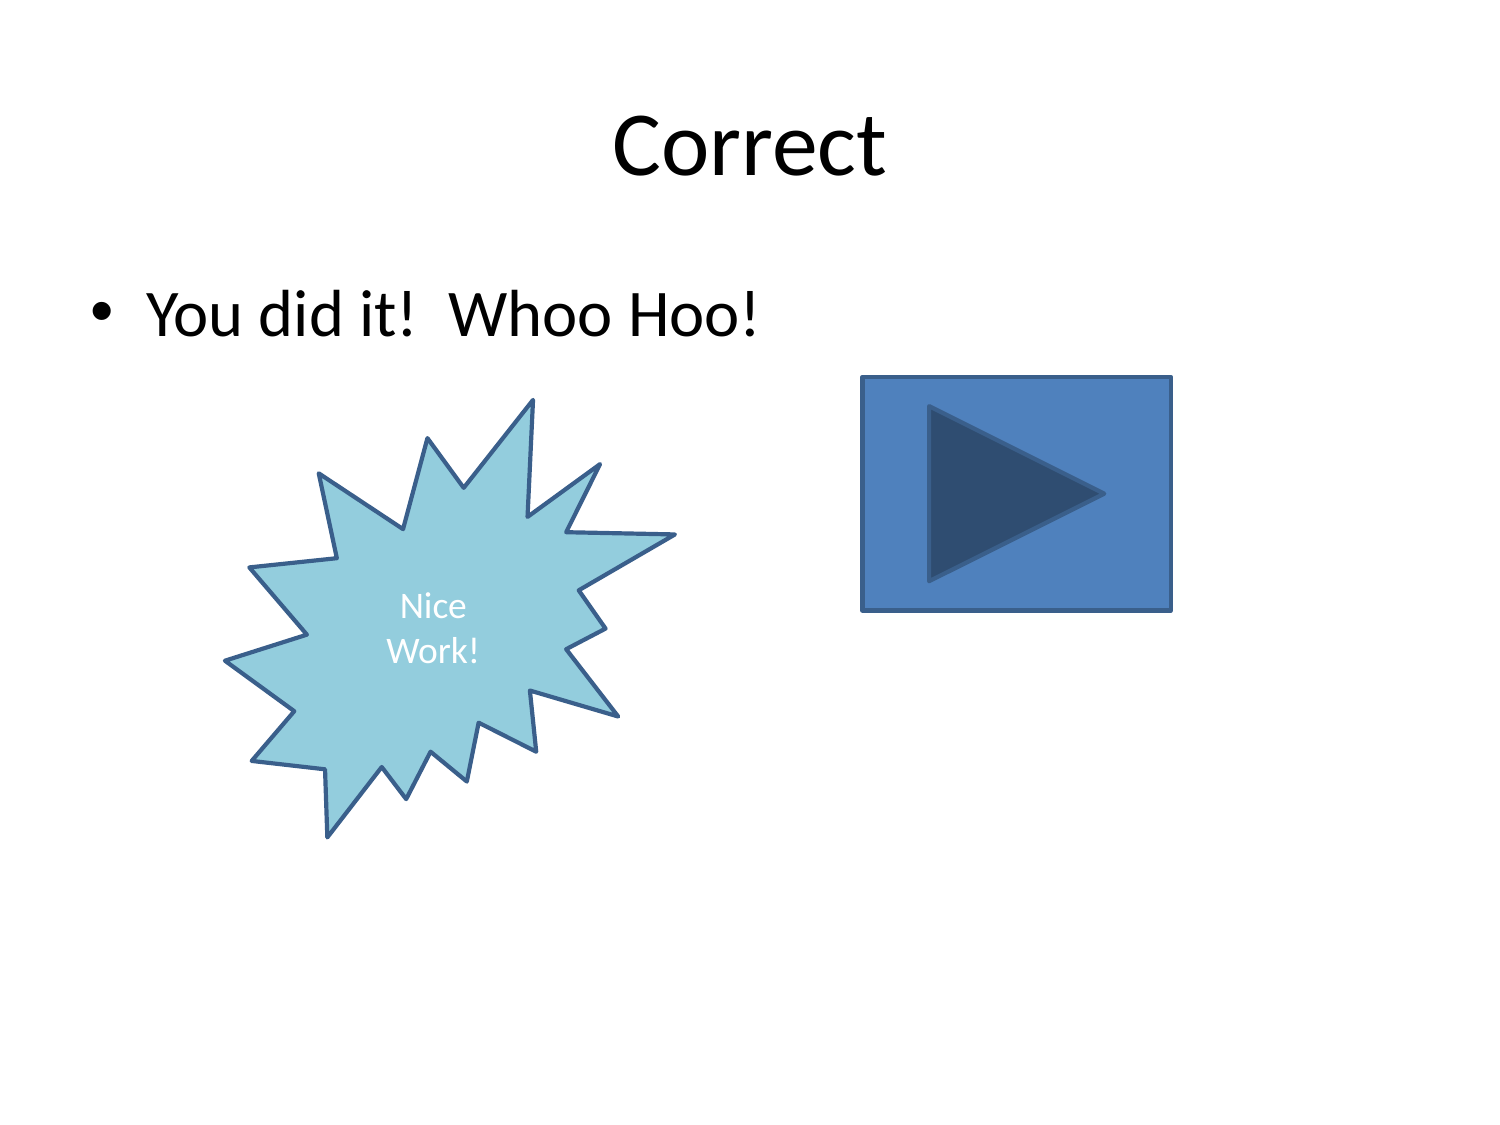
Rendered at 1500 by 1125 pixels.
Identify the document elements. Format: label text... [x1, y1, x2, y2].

text_box [860, 375, 1173, 613]
text_box Nice Work! [222, 397, 677, 840]
title Correct [75, 45, 1425, 233]
list You did it! Whoo Hoo! [75, 262, 1425, 1005]
